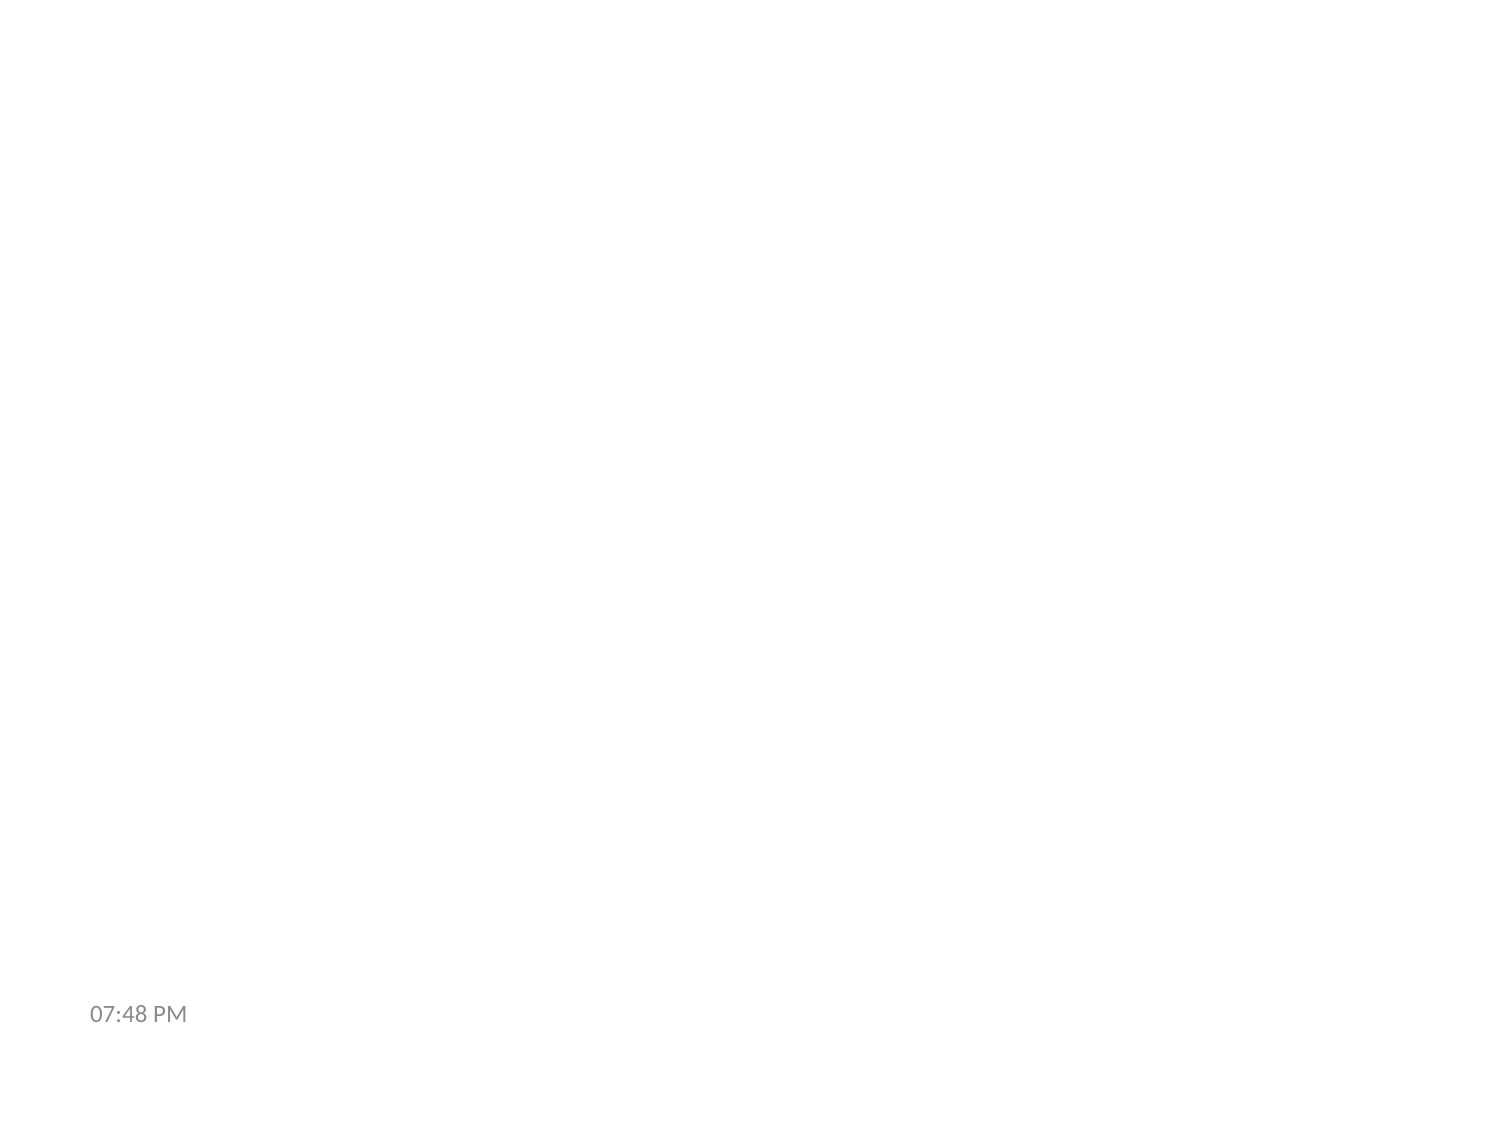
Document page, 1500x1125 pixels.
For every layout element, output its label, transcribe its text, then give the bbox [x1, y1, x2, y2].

text_box 3:35 PM [75, 982, 425, 1043]
